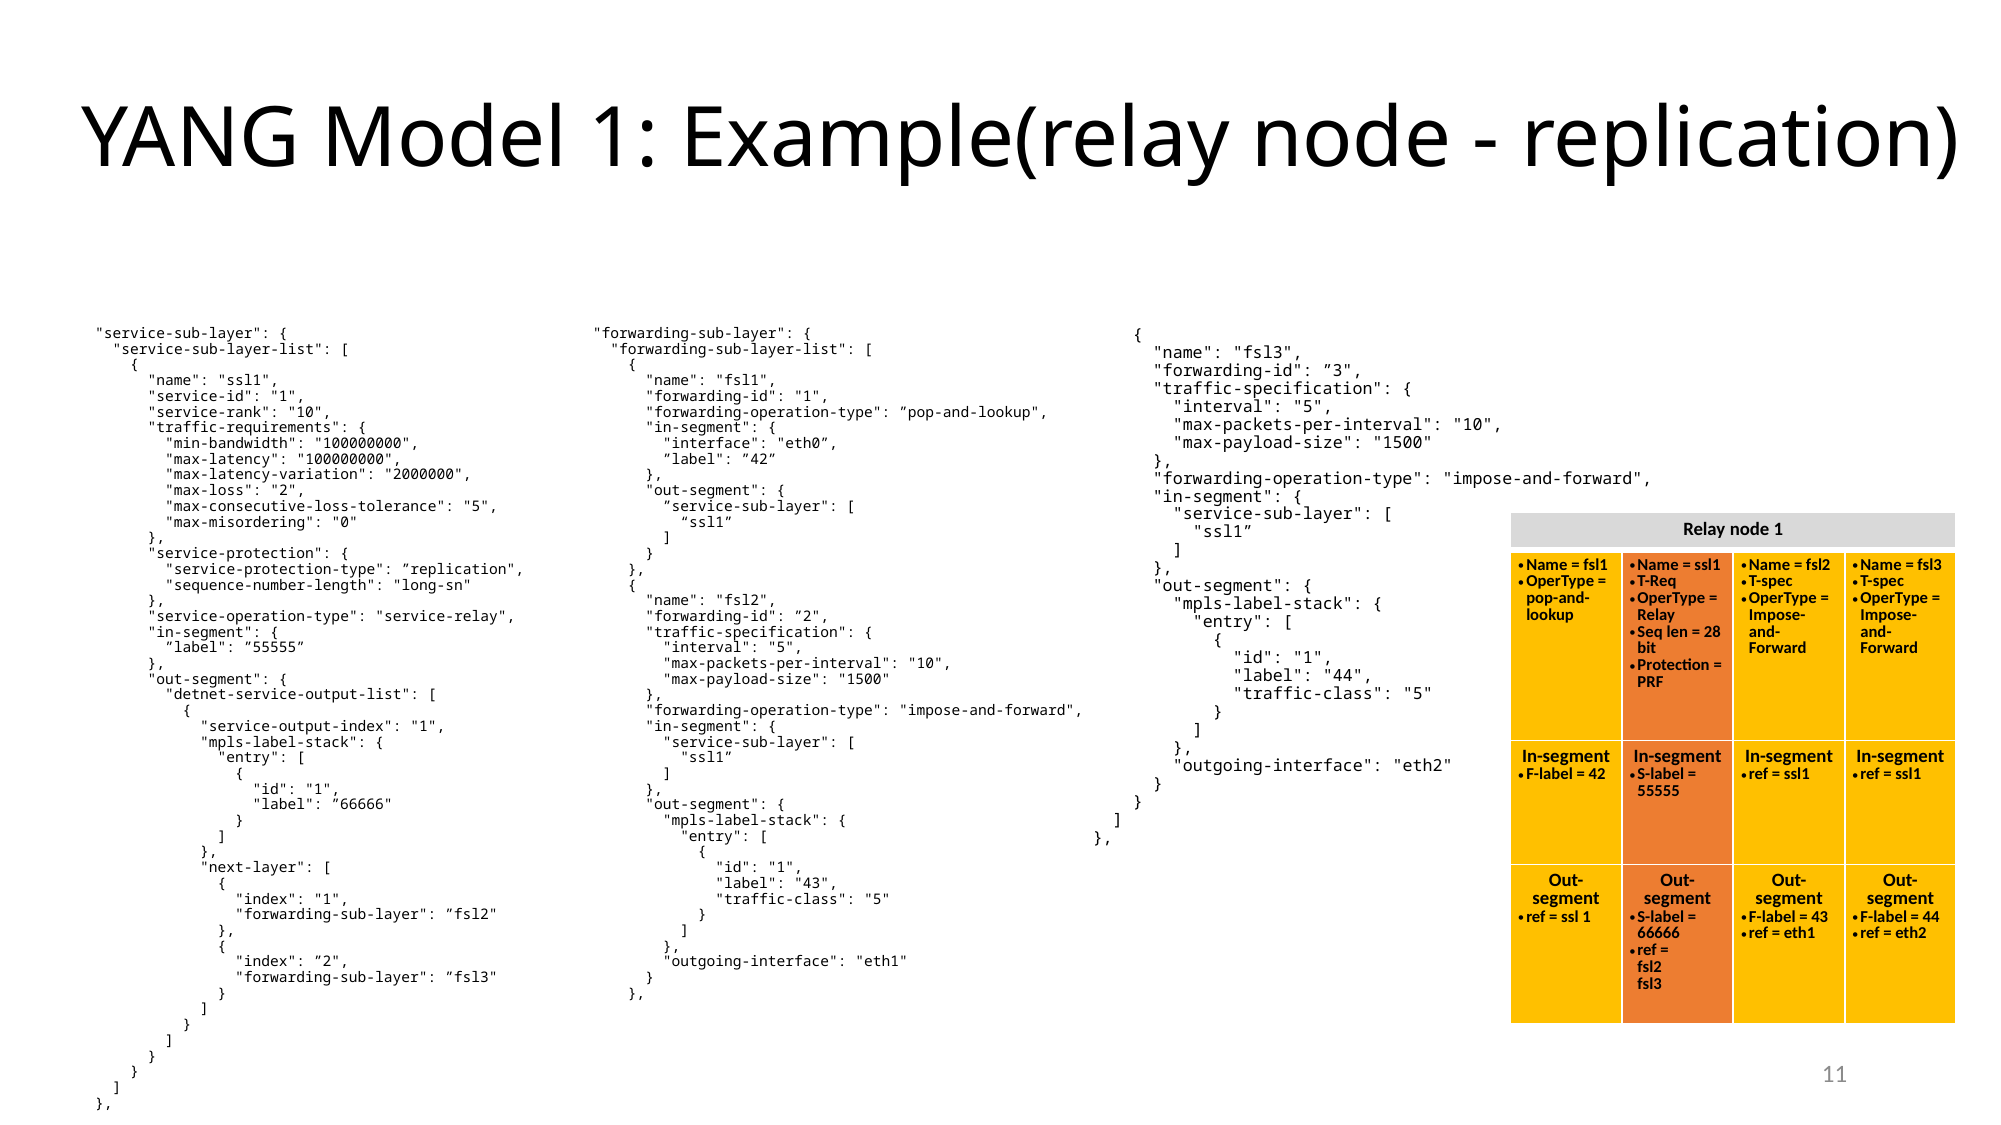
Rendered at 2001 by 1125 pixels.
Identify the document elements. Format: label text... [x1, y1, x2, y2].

table_cell In-segment ref = ssl1 [1846, 741, 1955, 864]
table_cell Name = fsl1 OperType = pop-and-lookup [1511, 553, 1621, 740]
text_box { "name": "fsl3", "forwarding-id": ”3", "traffic-specification": { "interval": "5", "max-packets-per-interval": "10", "max-payload-size": "1500" }, "forwarding-operation-type": "impose-and-forward", "in-segment": { "service-sub-layer": [ "ssl1” ] }, "out-segment": { "mpls-label-stack": { "entry": [ { "id": "1", "label": "44", "traffic-class": "5" } ] }, "outgoing-interface": "eth2" } } ] }, [1078, 318, 2000, 895]
table_cell In-segment F-label = 42 [1511, 741, 1621, 864]
table_cell Name = fsl3 T-spec OperType = Impose-and-Forward [1846, 553, 1955, 740]
table_cell Out-segment F-label = 44 ref = eth2 [1846, 865, 1955, 1023]
table_cell Out-segment F-label = 43 ref = eth1 [1734, 865, 1844, 1023]
table_cell In-segment ref = ssl1 [1734, 741, 1844, 864]
table_header Relay node 1 [1511, 513, 1955, 547]
text_box "forwarding-sub-layer": { "forwarding-sub-layer-list": [ { "name": "fsl1", "forwarding-id": "1", "forwarding-operation-type": ”pop-and-lookup", "in-segment": { "interface": "eth0”, ”label": ”42” }, "out-segment": { ”service-sub-layer": [ “ssl1” ] } }, { "name": "fsl2", "forwarding-id": ”2", "traffic-specification": { "interval": "5", "max-packets-per-interval": "10", "max-payload-size": "1500" }, "forwarding-operation-type": "impose-and-forward", "in-segment": { "service-sub-layer": [ "ssl1” ] }, "out-segment": { "mpls-label-stack": { "entry": [ { "id": "1", "label": "43", "traffic-class": "5" } ] }, "outgoing-interface": "eth1" } }, [578, 318, 1510, 1009]
table_cell Name = ssl1 T-Req OperType = Relay Seq len = 28 bit Protection = PRF [1623, 553, 1732, 740]
table_cell In-segment S-label = 55555 [1623, 741, 1732, 864]
table_cell Name = fsl2 T-spec OperType = Impose-and-Forward [1734, 553, 1844, 740]
title YANG Model 1: Example(relay node - replication) [65, 30, 2000, 248]
table_cell Out-segment ref = ssl 1 [1511, 865, 1621, 1023]
table_cell Out-segment S-label = 66666 ref = fsl2 fsl3 [1623, 865, 1732, 1023]
slide_number 11 [1412, 1042, 1863, 1103]
text_box "service-sub-layer": { "service-sub-layer-list": [ { "name": "ssl1", "service-id": "1", "service-rank": "10", "traffic-requirements": { "min-bandwidth": "100000000", "max-latency": "100000000", "max-latency-variation": "2000000", "max-loss": "2", "max-consecutive-loss-tolerance": "5", "max-misordering": "0" }, "service-protection": { "service-protection-type": ”replication", "sequence-number-length": "long-sn" }, "service-operation-type": "service-relay", "in-segment": { ”label": ”55555” }, "out-segment": { "detnet-service-output-list": [ { "service-output-index": "1", "mpls-label-stack": { "entry": [ { "id": "1", "label": ”66666" } ] }, "next-layer": [ { "index": "1", "forwarding-sub-layer": ”fsl2" }, { "index": ”2", "forwarding-sub-layer": ”fsl3" } ] } ] } } ] }, [80, 318, 776, 1119]
